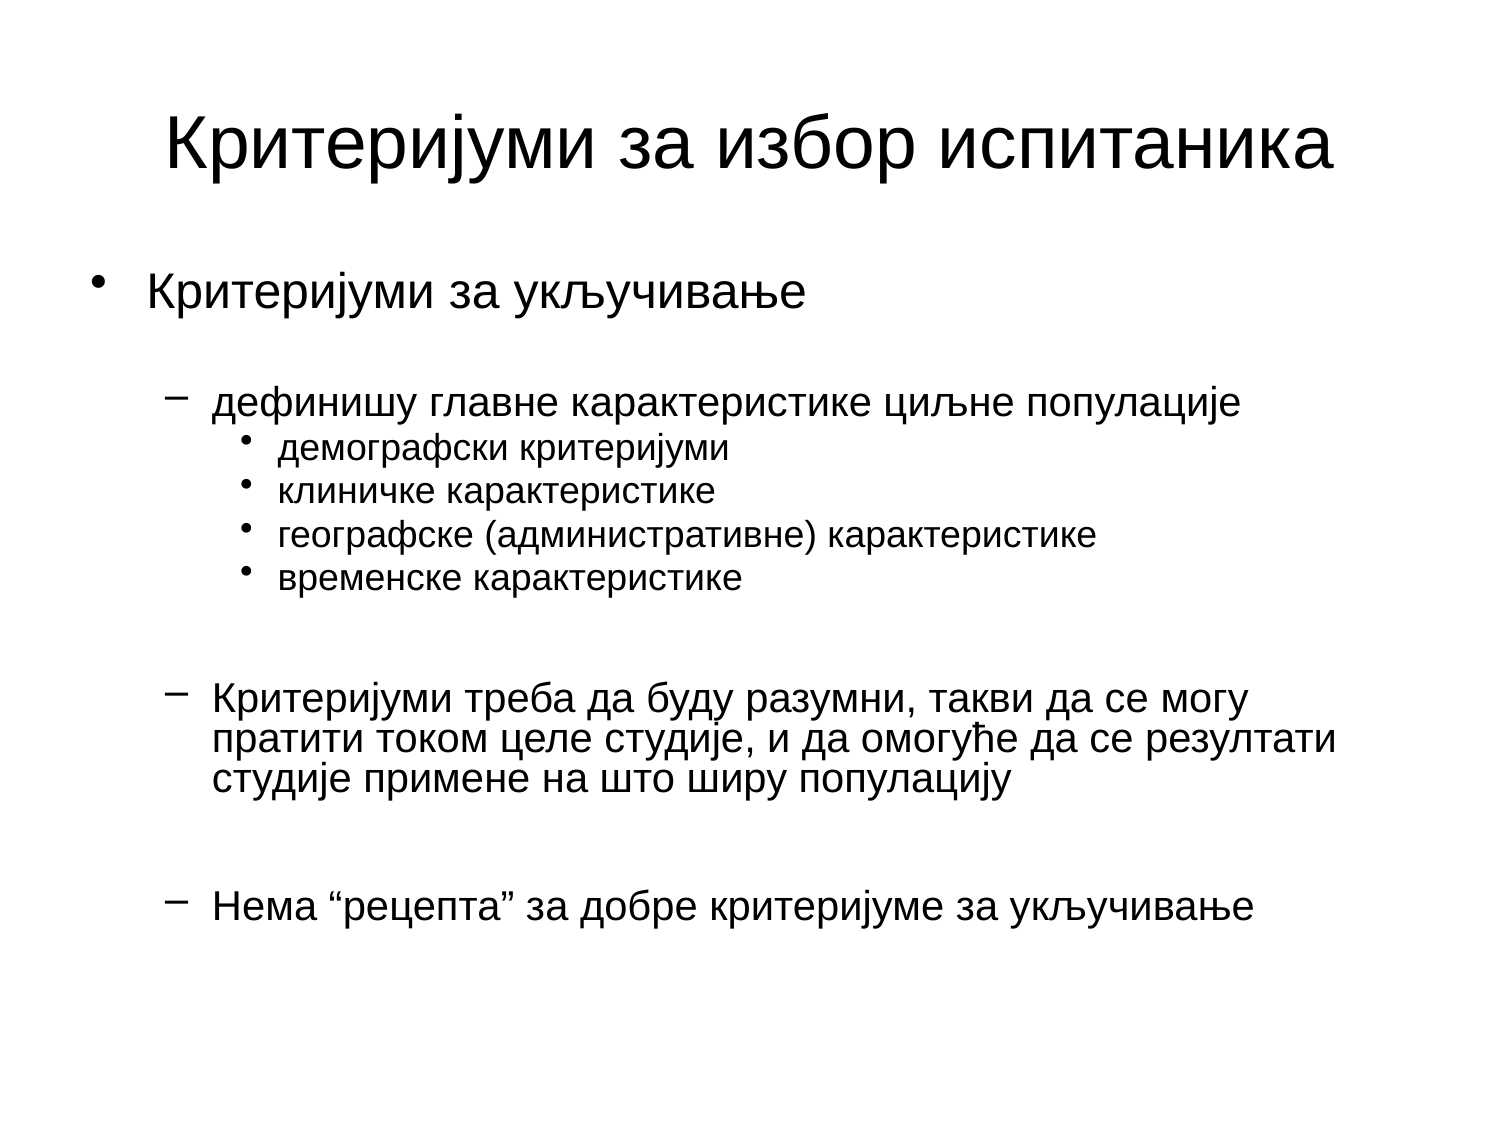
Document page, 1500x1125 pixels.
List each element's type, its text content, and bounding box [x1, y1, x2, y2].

list Критеријуми за укључивање дефинишу главне карактеристике циљне популације демографски критеријуми клиничке карактеристике географске (административне) карактеристике временске карактеристике Критеријуми треба да буду разумни, такви да се могу пратити током целе студије, и да омогуће да се резултати студије примене на што ширу популацију Нема “рецепта” за добре критеријуме за укључивање [74, 262, 1426, 1006]
title Критеријуми за избор испитаника [74, 44, 1426, 233]
